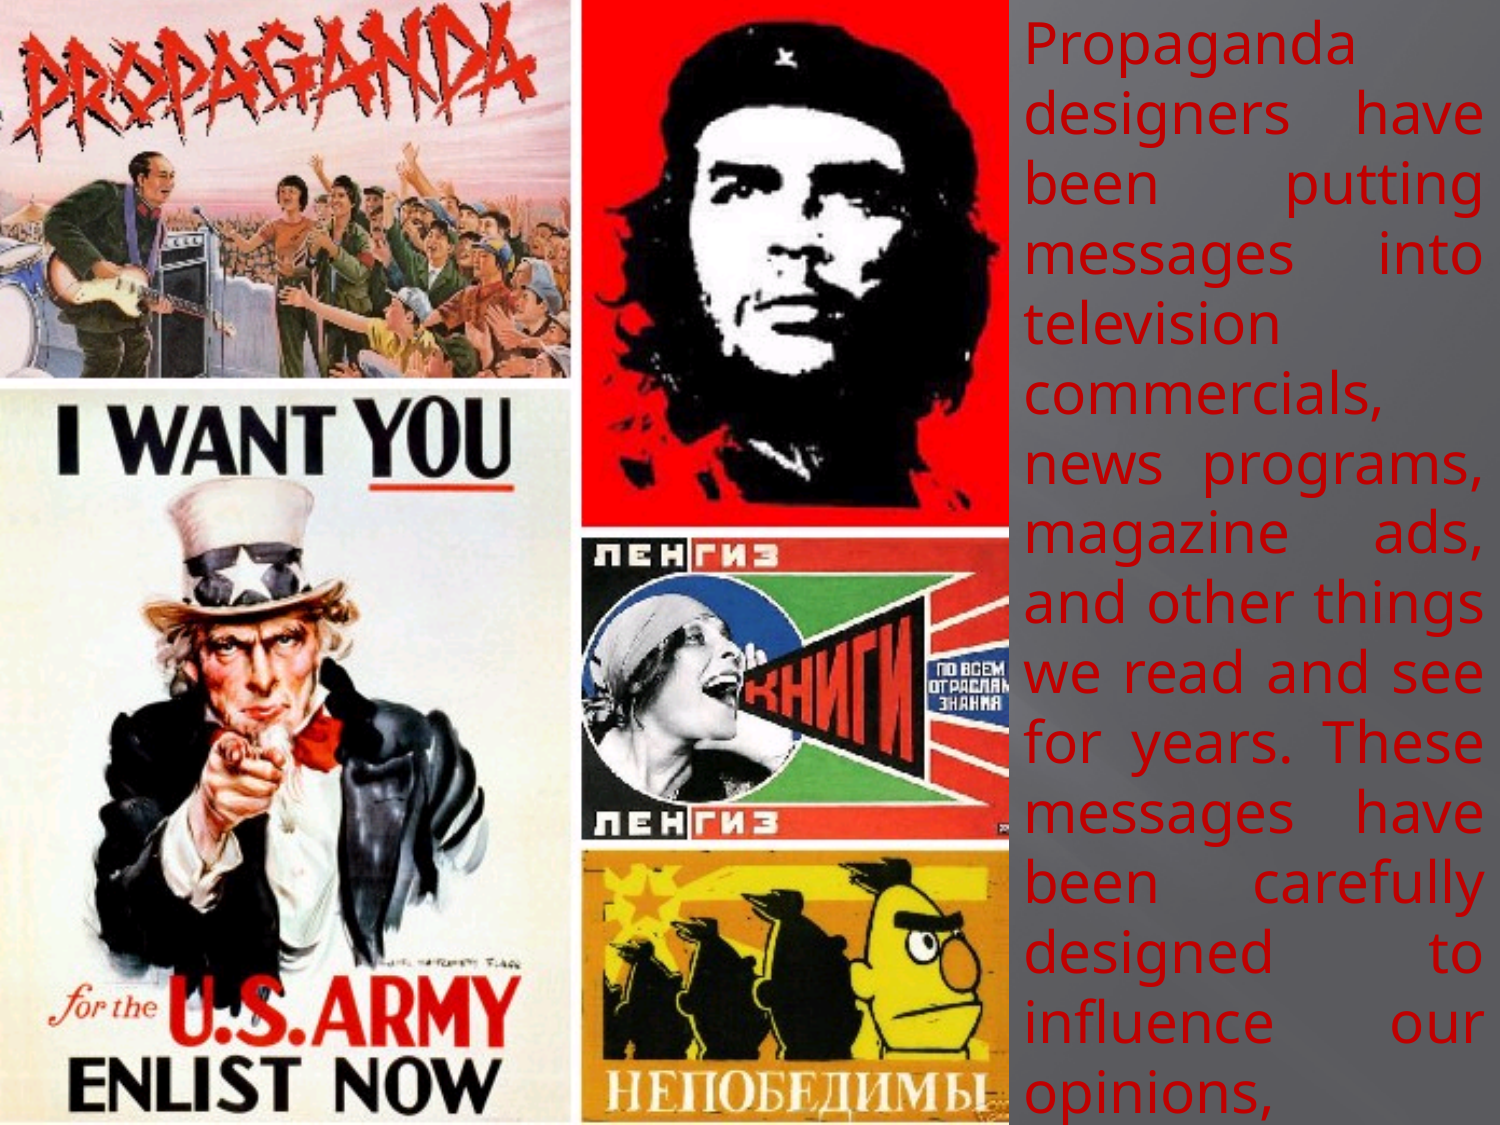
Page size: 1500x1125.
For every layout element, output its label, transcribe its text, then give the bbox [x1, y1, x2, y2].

text_box Propaganda designers have been putting messages into television commercials, news programs, magazine ads, and other things we read and see for years. These messages have been carefully designed to influence our opinions, emotions, attitudes and behavior. Their purpose is to persuade us to believe in something or to do something that we would not normally believe or do. These messages have been designed to benefit someone, and that someone may not be you [1009, 0, 1500, 1125]
picture [0, 0, 1009, 1125]
